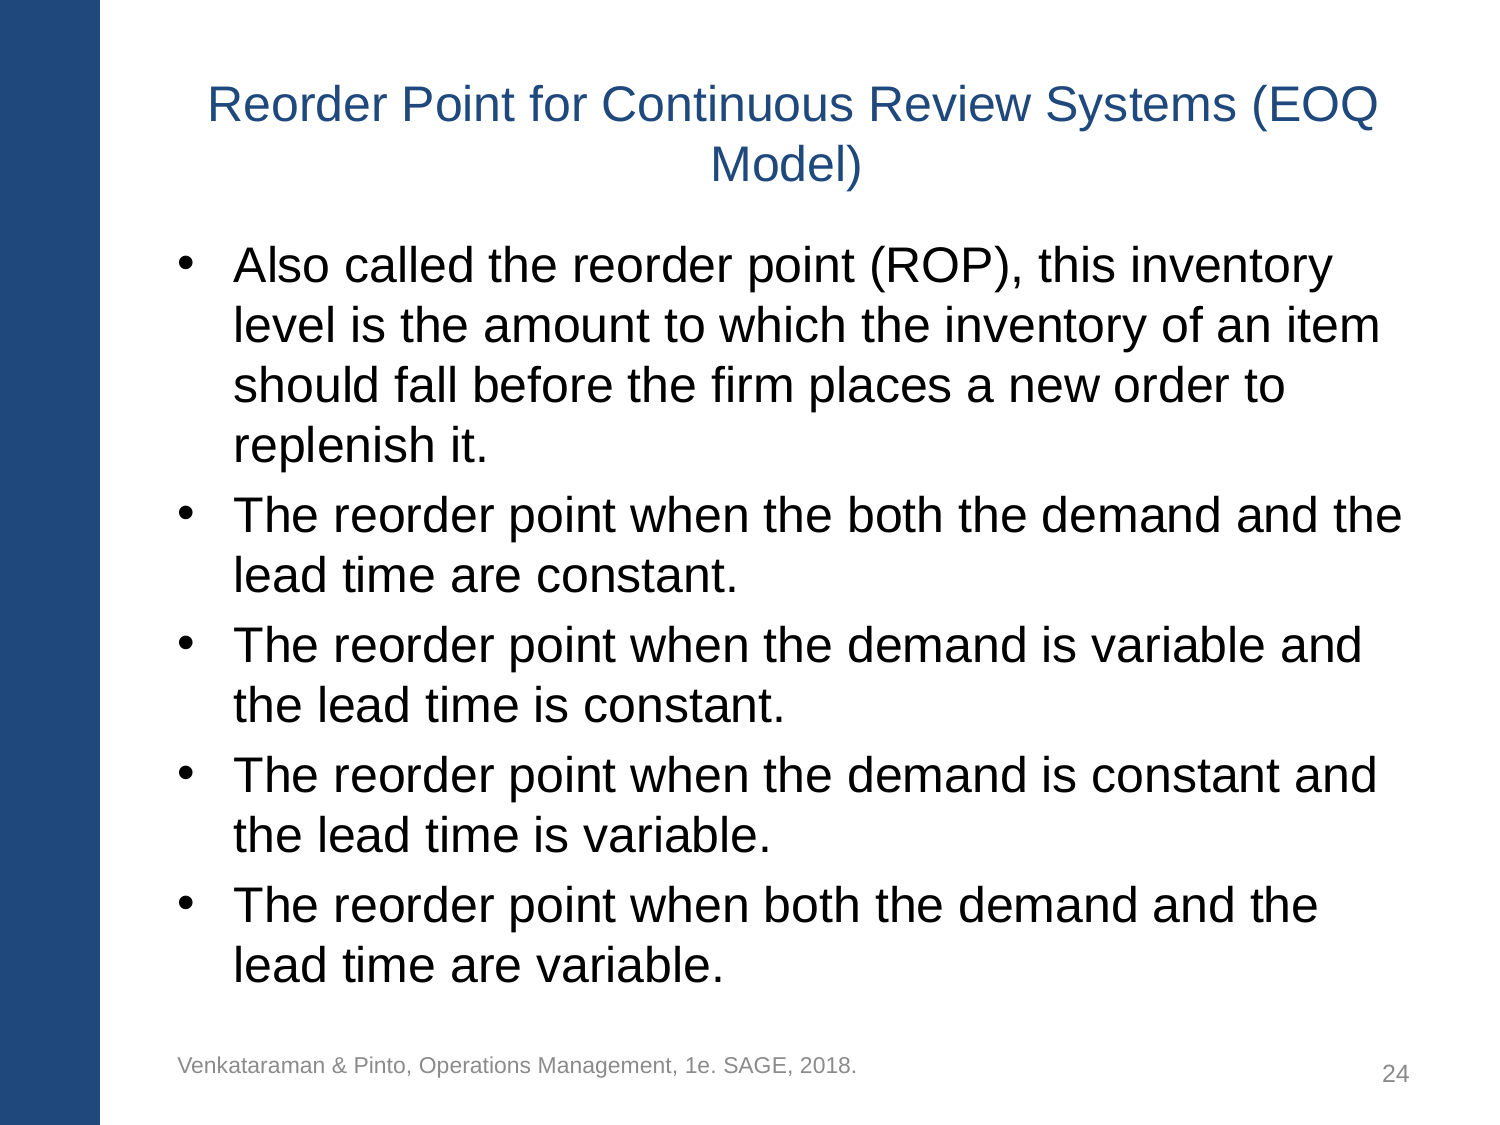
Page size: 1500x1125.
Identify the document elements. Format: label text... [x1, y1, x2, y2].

footer Venkataraman & Pinto, Operations Management, 1e. SAGE, 2018. [162, 1042, 1313, 1103]
list Also called the reorder point (ROP), this inventory level is the amount to which the inventory of an item should fall before the firm places a new order to replenish it. The reorder point when the both the demand and the lead time are constant. The reorder point when the demand is variable and the lead time is constant. The reorder point when the demand is constant and the lead time is variable. The reorder point when both the demand and the lead time are variable. [162, 224, 1425, 1025]
title Reorder Point for Continuous Review Systems (EOQ Model) [162, 37, 1425, 224]
slide_number 24 [1350, 1042, 1425, 1103]
